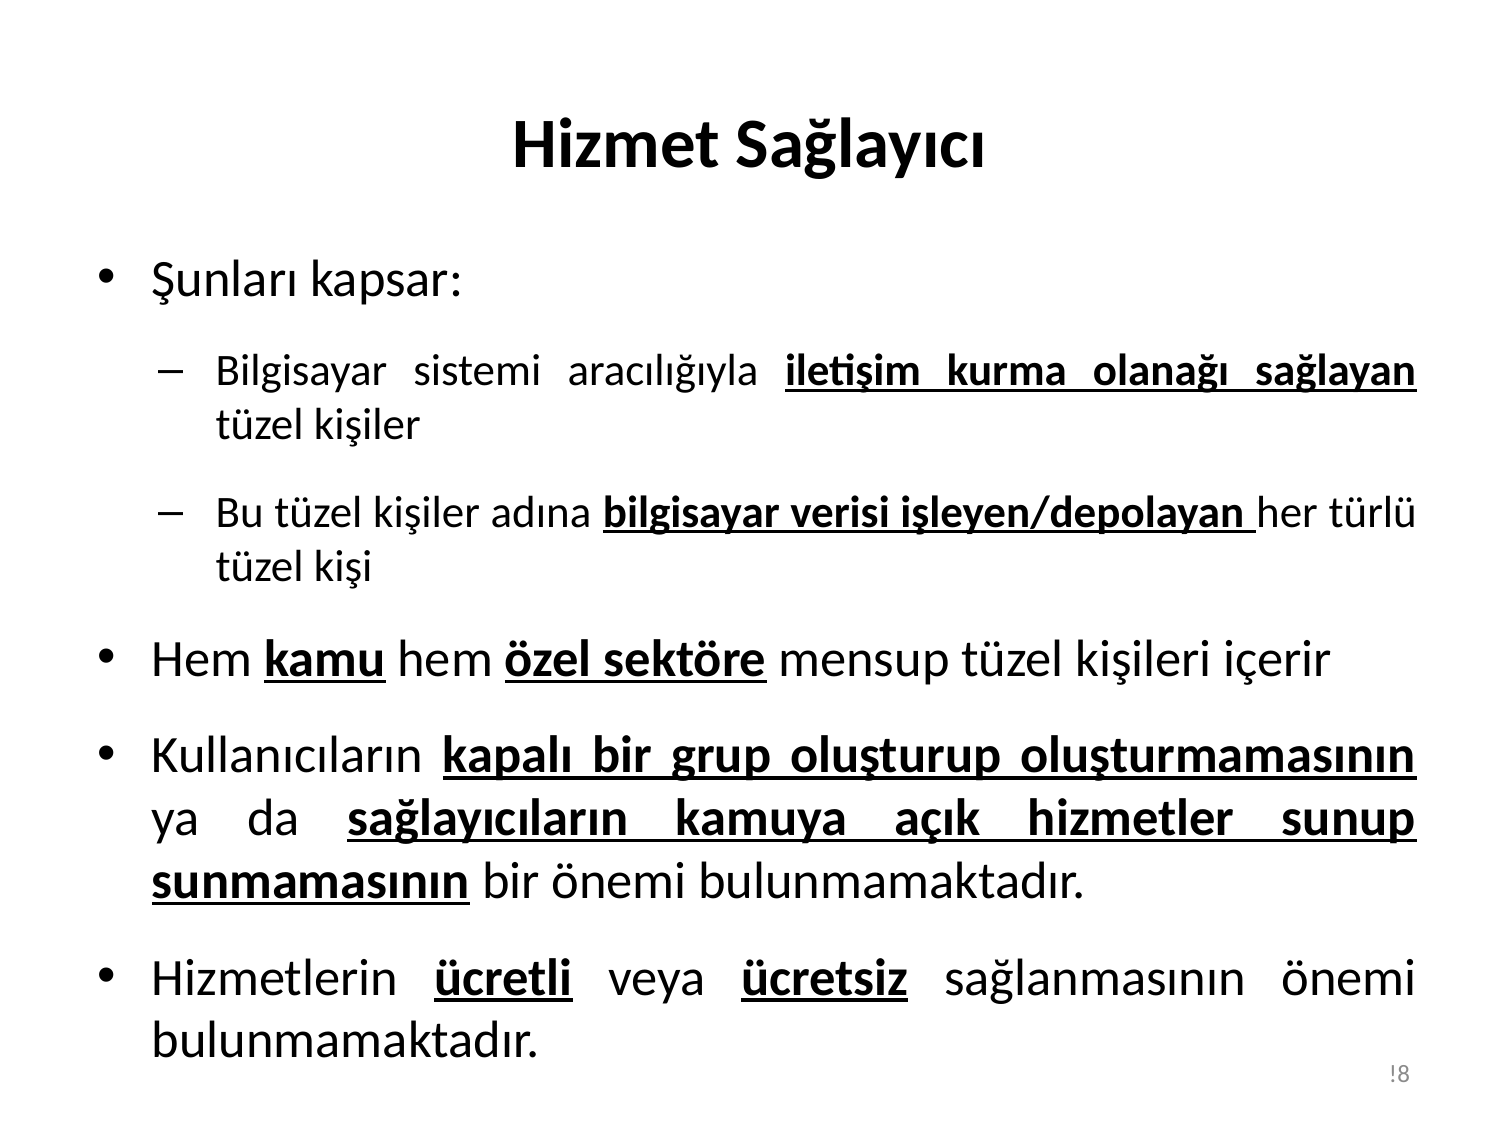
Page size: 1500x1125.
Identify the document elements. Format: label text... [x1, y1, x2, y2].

title Hizmet Sağlayıcı [74, 44, 1426, 233]
slide_number !8 [1074, 1042, 1425, 1103]
list Şunları kapsar: Bilgisayar sistemi aracılığıyla iletişim kurma olanağı sağlayan tüzel kişiler Bu tüzel kişiler adına bilgisayar verisi işleyen/depolayan her türlü tüzel kişi Hem kamu hem özel sektöre mensup tüzel kişileri içerir Kullanıcıların kapalı bir grup oluşturup oluşturmamasının ya da sağlayıcıların kamuya açık hizmetler sunup sunmamasının bir önemi bulunmamaktadır. Hizmetlerin ücretli veya ücretsiz sağlanmasının önemi bulunmamaktadır. [81, 236, 1433, 1089]
